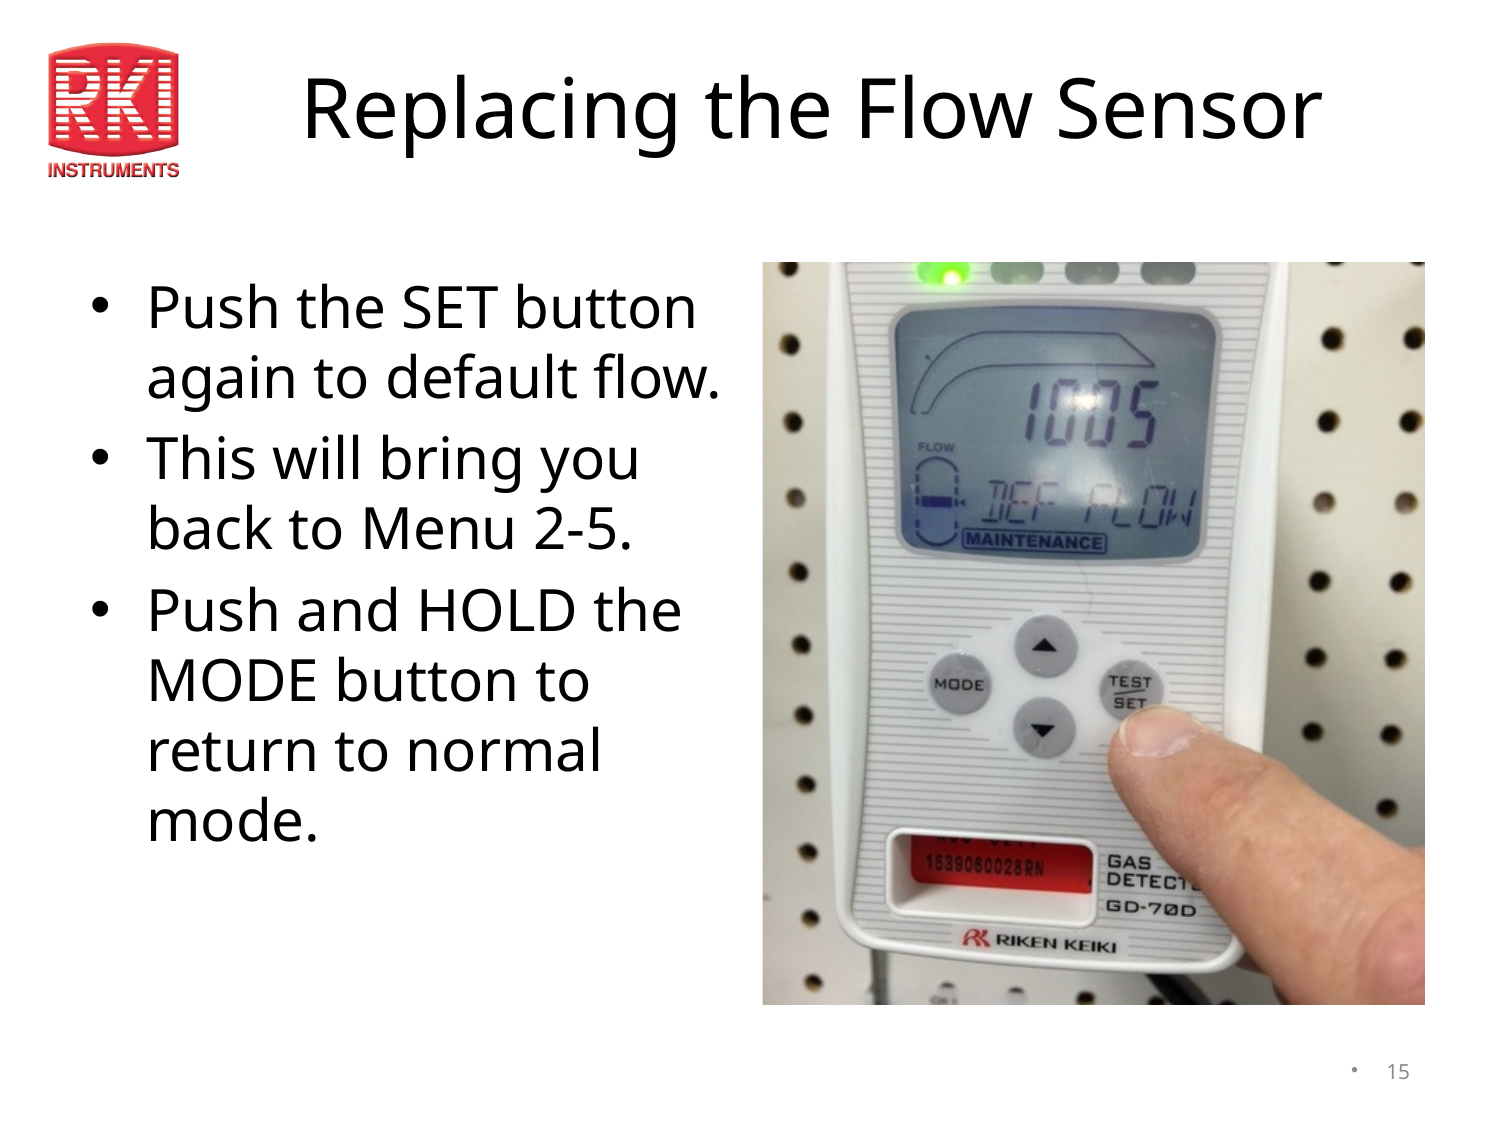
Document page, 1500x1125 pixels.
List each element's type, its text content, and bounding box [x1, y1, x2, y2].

picture [37, 37, 188, 184]
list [762, 262, 1426, 1006]
slide_number 15 [1074, 1042, 1425, 1103]
list Push the SET button again to default flow. This will bring you back to Menu 2-5. Push and HOLD the MODE button to return to normal mode. [75, 262, 738, 1005]
title Replacing the Flow Sensor [175, 49, 1451, 161]
